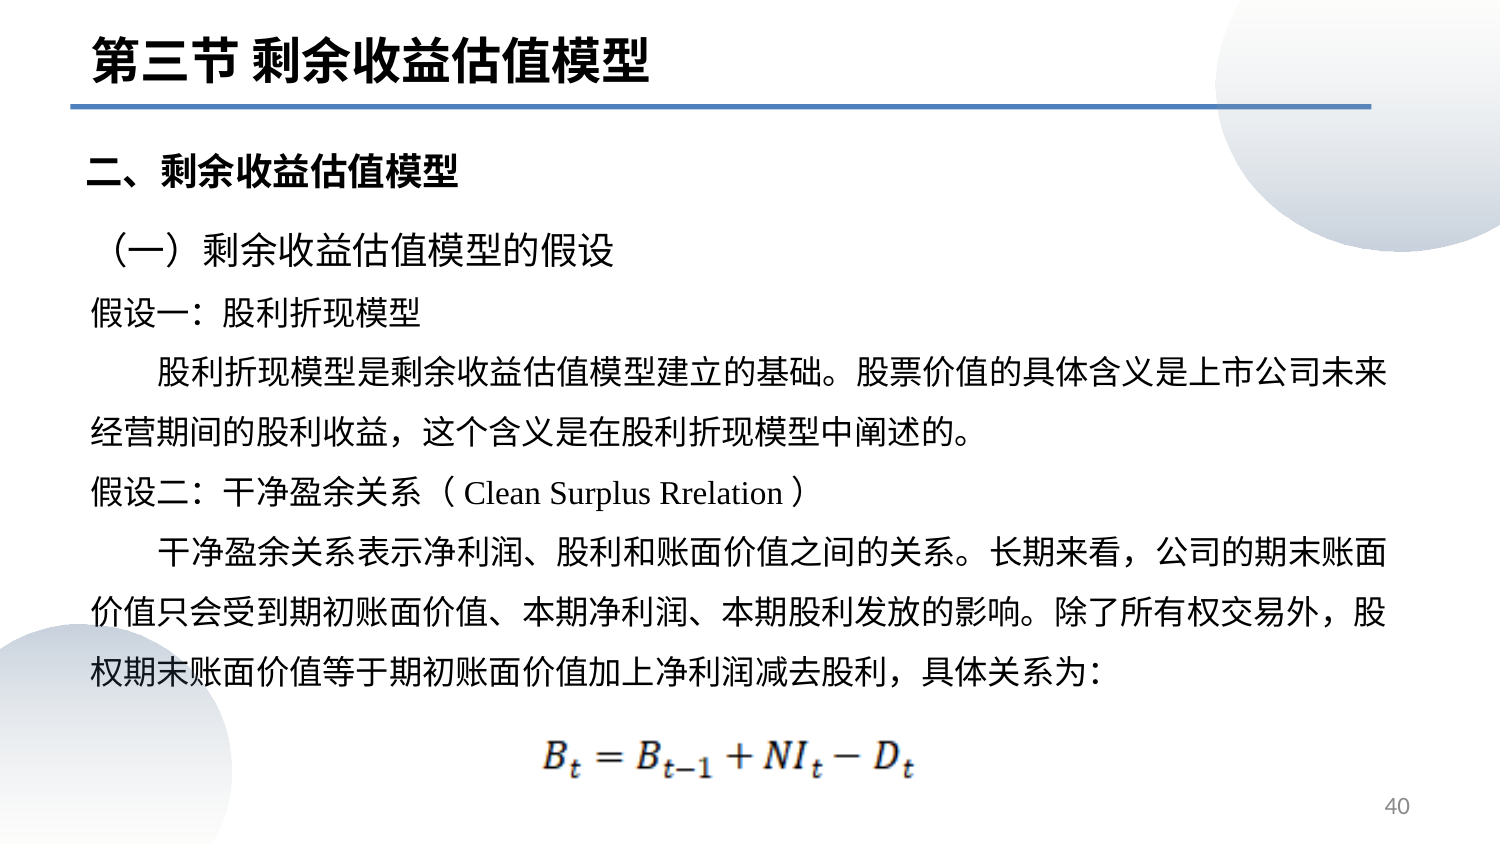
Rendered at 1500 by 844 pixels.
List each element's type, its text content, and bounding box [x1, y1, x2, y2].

text_box [1213, 0, 1500, 255]
title 二、剩余收益估值模型 [70, 117, 622, 188]
slide_number 40 [1074, 782, 1425, 827]
list （一）剩余收益估值模型的假设 假设一：股利折现模型 股利折现模型是剩余收益估值模型建立的基础。股票价值的具体含义是上市公司未来经营期间的股利收益，这个含义是在股利折现模型中阐述的。 假设二：干净盈余关系（Clean Surplus Rrelation） 干净盈余关系表示净利润、股利和账面价值之间的关系。长期来看，公司的期末账面价值只会受到期初账面价值、本期净利润、本期股利发放的影响。除了所有权交易外，股权期末账面价值等于期初账面价值加上净利润减去股利，具体关系为： [75, 196, 1425, 754]
picture [515, 714, 969, 798]
text_box [0, 621, 234, 844]
text_box 第三节 剩余收益估值模型 [74, 23, 1225, 96]
